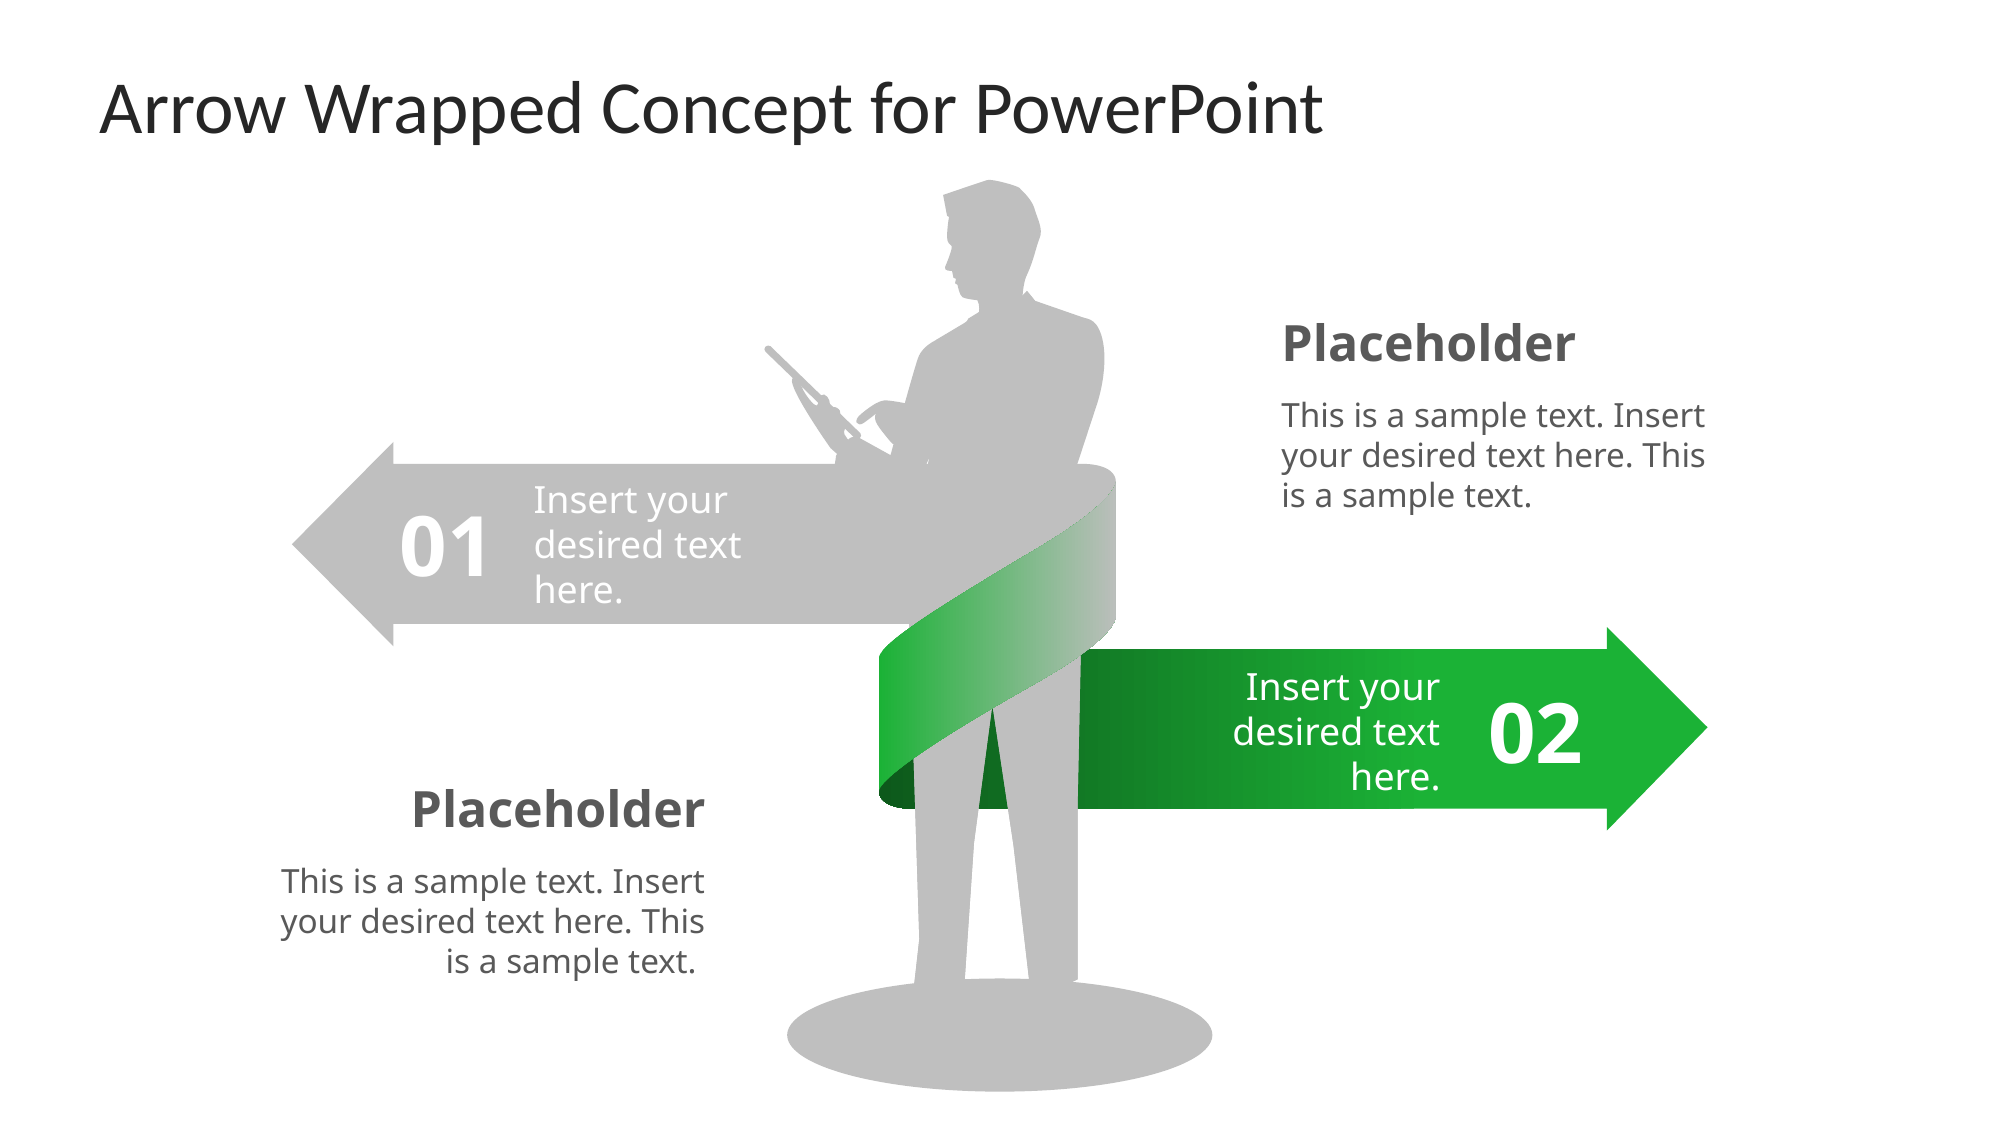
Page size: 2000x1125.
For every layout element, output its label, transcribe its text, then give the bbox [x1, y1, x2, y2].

text_box Placeholder [255, 777, 706, 838]
text_box [291, 441, 758, 647]
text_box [1216, 676, 1585, 784]
text_box This is a sample text. Insert your desired text here. This is a sample text. [255, 860, 706, 981]
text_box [398, 489, 758, 597]
text_box [1216, 626, 1708, 831]
title Arrow Wrapped Concept for PowerPoint [99, 45, 1900, 162]
text_box Placeholder [1281, 311, 1723, 372]
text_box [763, 178, 1213, 1092]
text_box This is a sample text. Insert your desired text here. This is a sample text. [1281, 394, 1723, 515]
